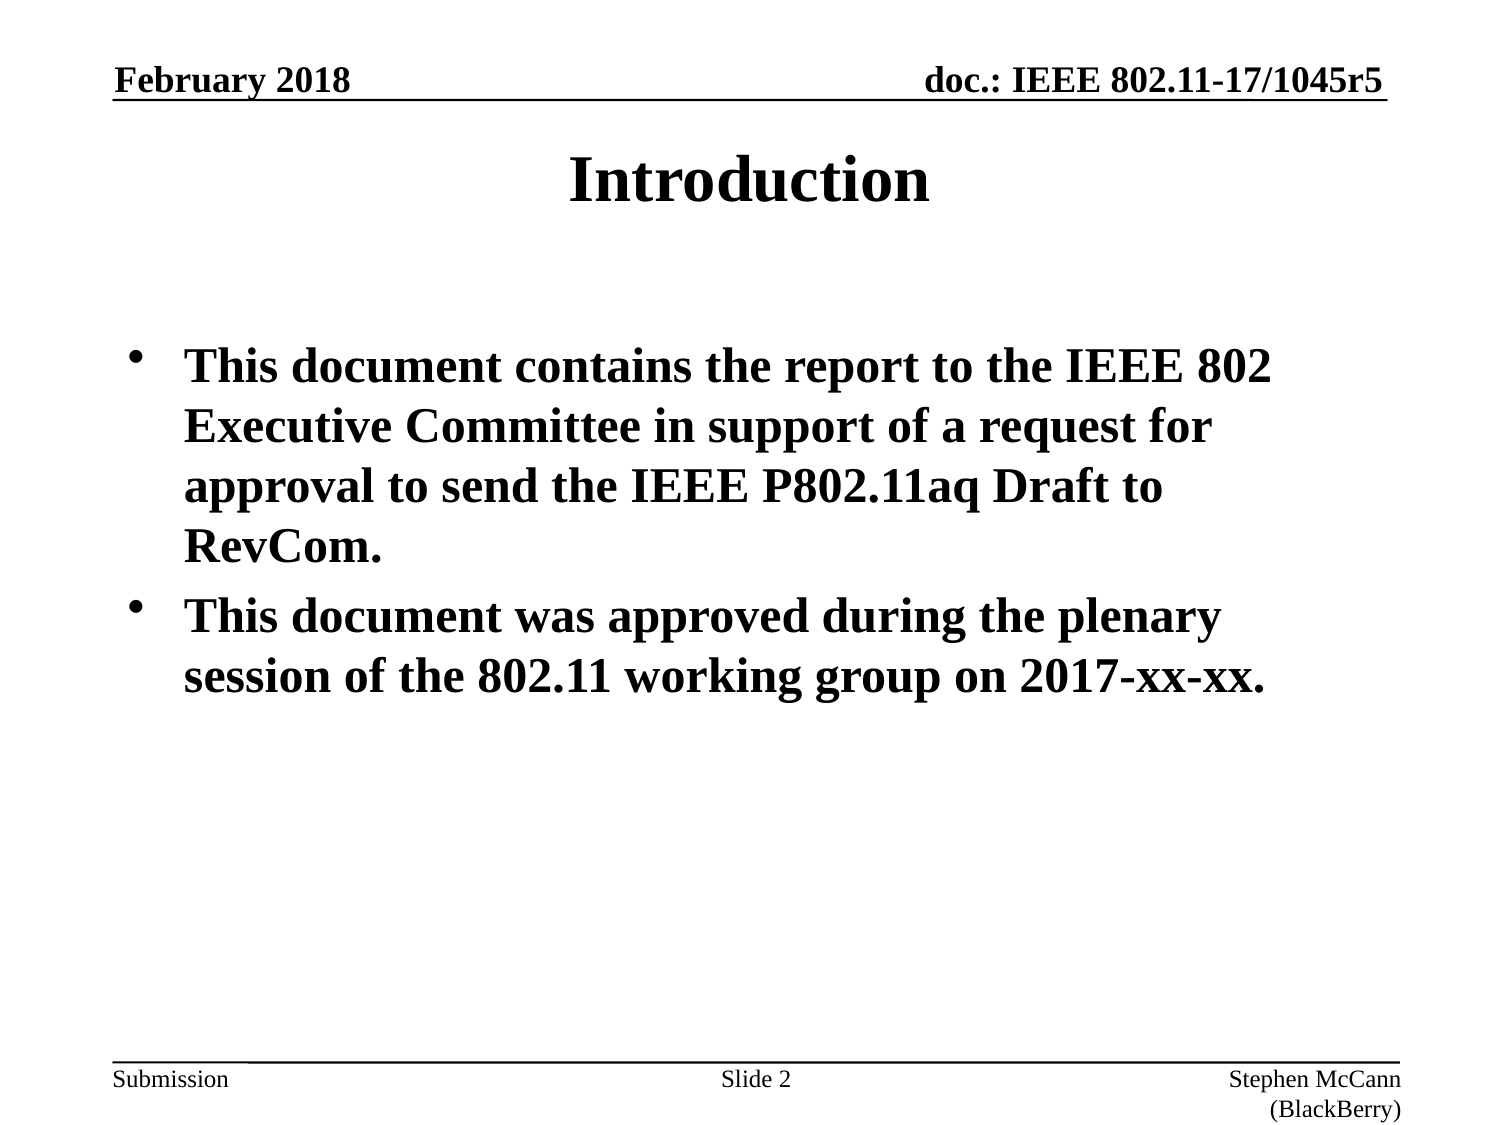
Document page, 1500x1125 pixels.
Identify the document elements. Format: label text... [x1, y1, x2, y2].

list This document contains the report to the IEEE 802 Executive Committee in support of a request for approval to send the IEEE P802.11aq Draft to RevCom. This document was approved during the plenary session of the 802.11 working group on 2017-xx-xx. [112, 324, 1388, 1001]
slide_number Slide 2 [712, 1061, 800, 1093]
footer Stephen McCann (BlackBerry) [1092, 1061, 1402, 1093]
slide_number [114, 54, 374, 101]
title Introduction [112, 112, 1388, 238]
